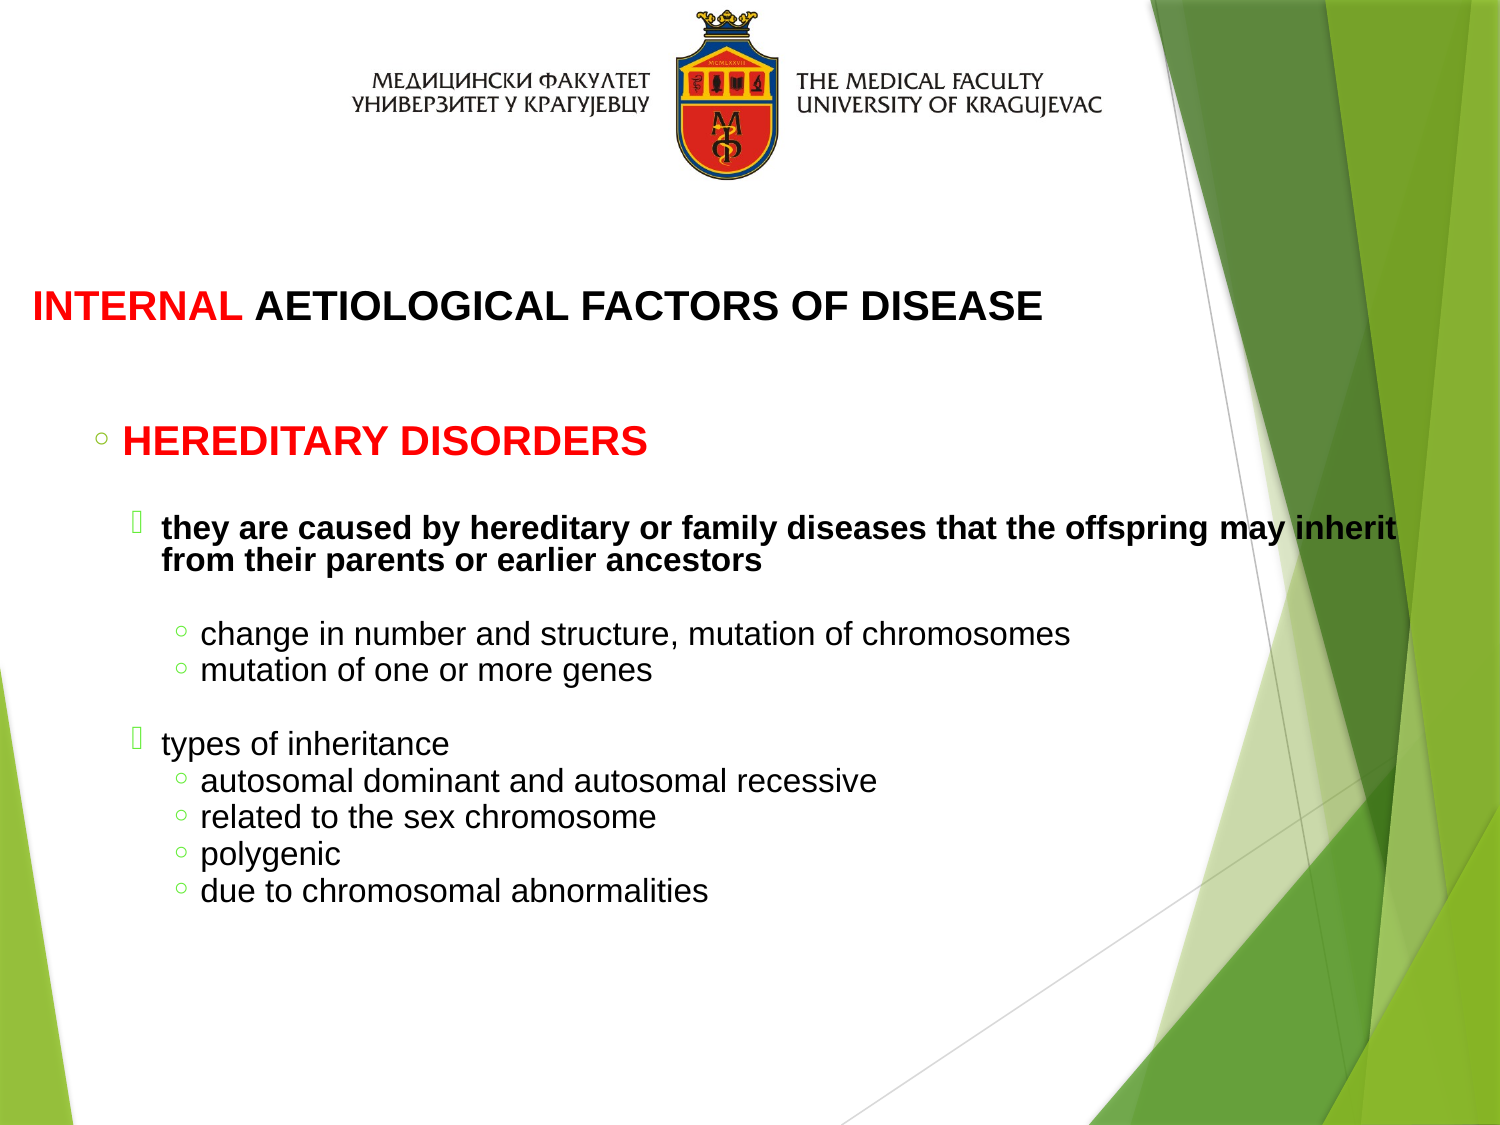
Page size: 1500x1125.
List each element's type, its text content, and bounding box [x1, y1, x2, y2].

text_box INTERNAL AETIOLOGICAL FACTORS OF DISEASE HEREDITARY DISORDERS they are caused by hereditary or family diseases that the offspring may inherit from their parents or earlier ancestors change in number and structure, mutation of chromosomes mutation of one or more genes types of inheritance autosomal dominant and autosomal recessive related to the sex chromosome polygenic due to chromosomal abnormalities [17, 243, 1483, 1006]
picture [328, 0, 1125, 191]
